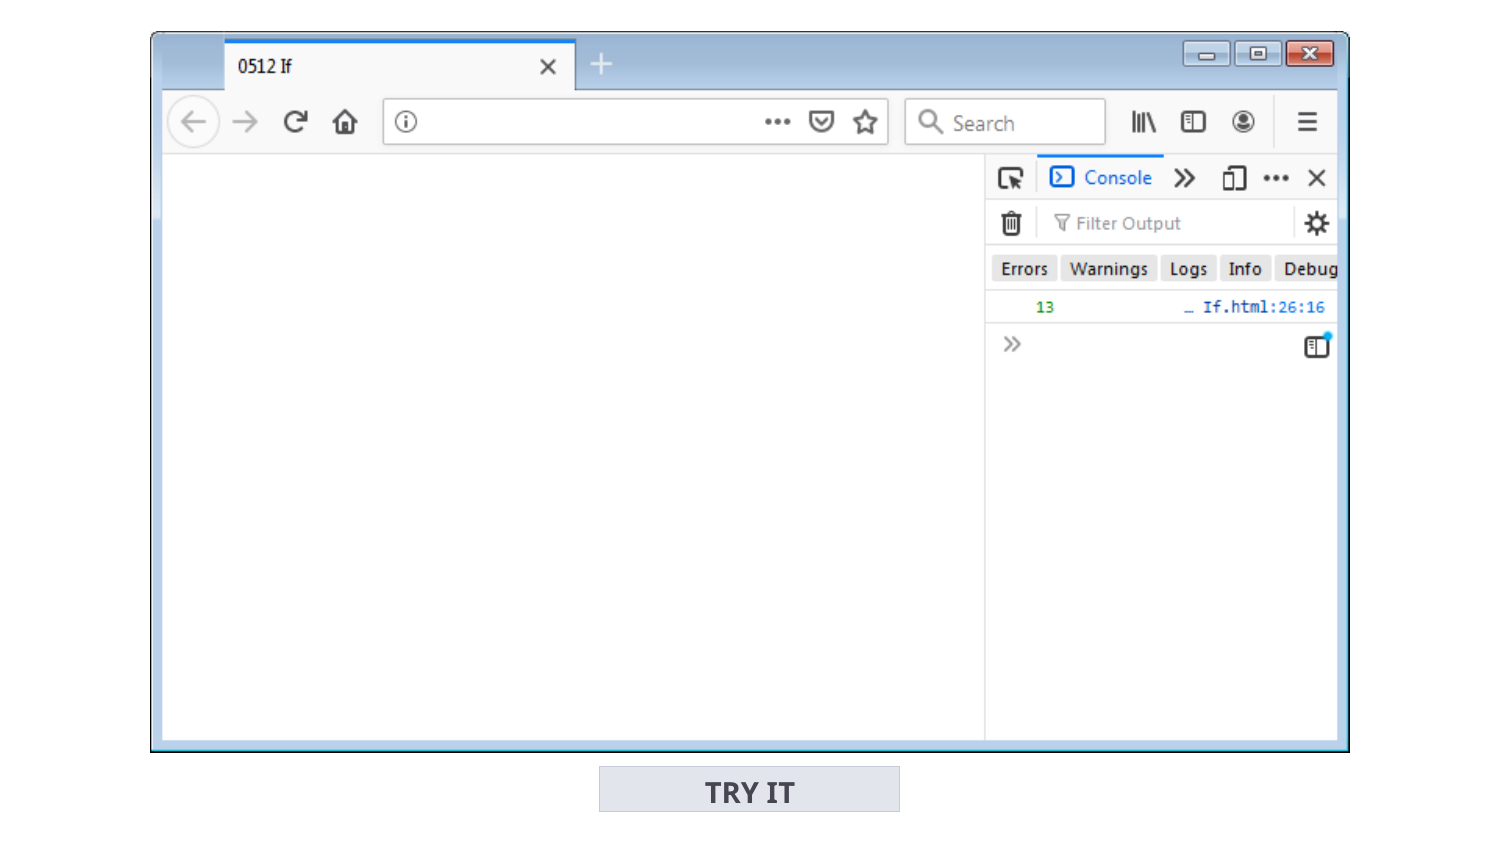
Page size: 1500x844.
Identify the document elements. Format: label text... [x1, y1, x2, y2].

picture [149, 31, 1351, 753]
text_box TRY IT [599, 766, 900, 812]
